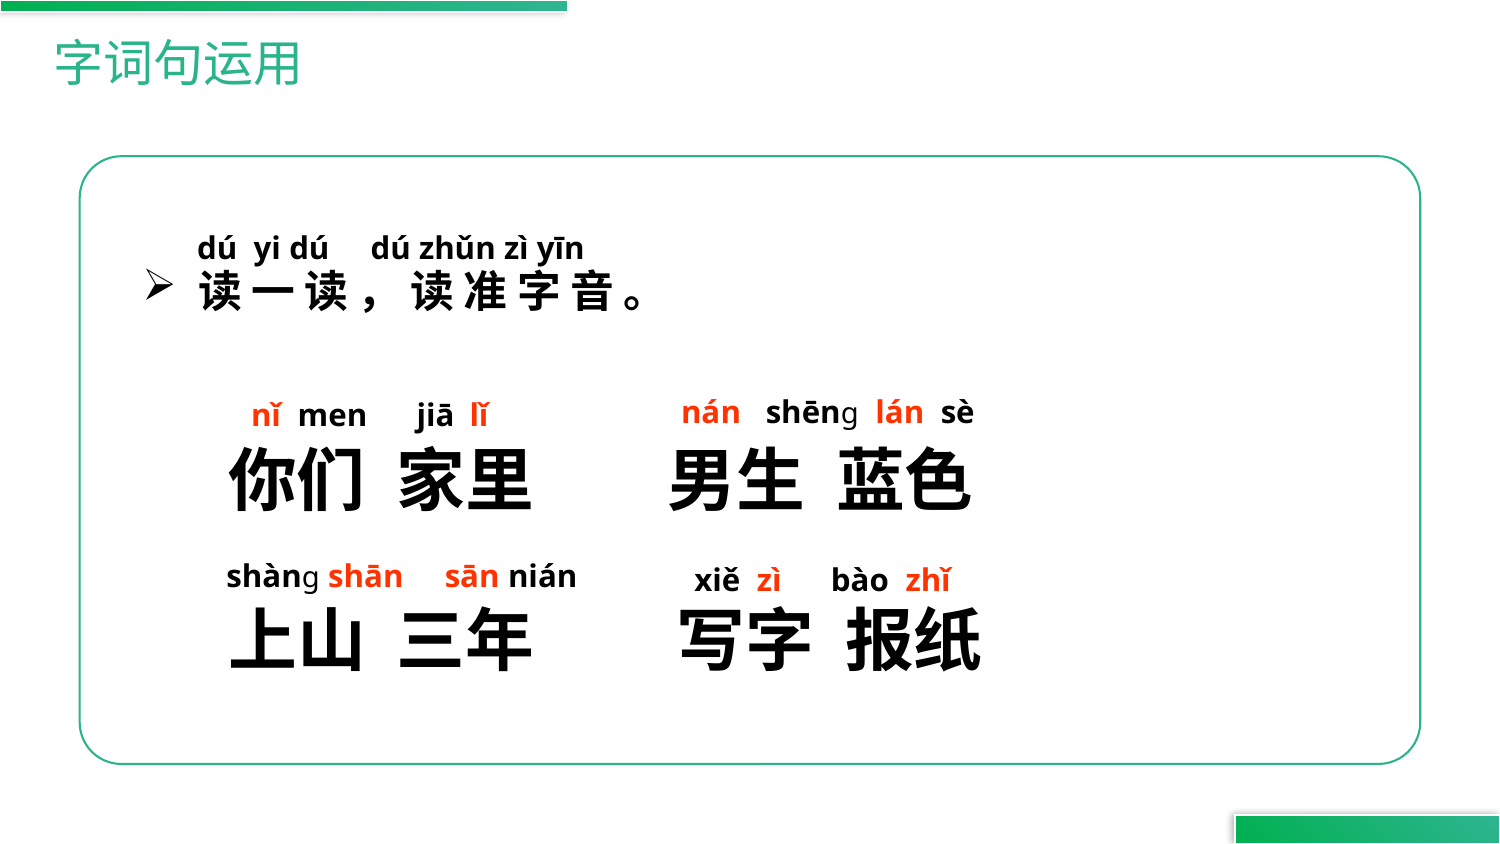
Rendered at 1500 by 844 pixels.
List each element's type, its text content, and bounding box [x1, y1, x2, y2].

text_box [118, 220, 692, 325]
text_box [653, 385, 1058, 528]
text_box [213, 387, 619, 528]
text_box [207, 548, 619, 688]
list 字词句运用 [41, 32, 382, 94]
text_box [661, 552, 1067, 688]
